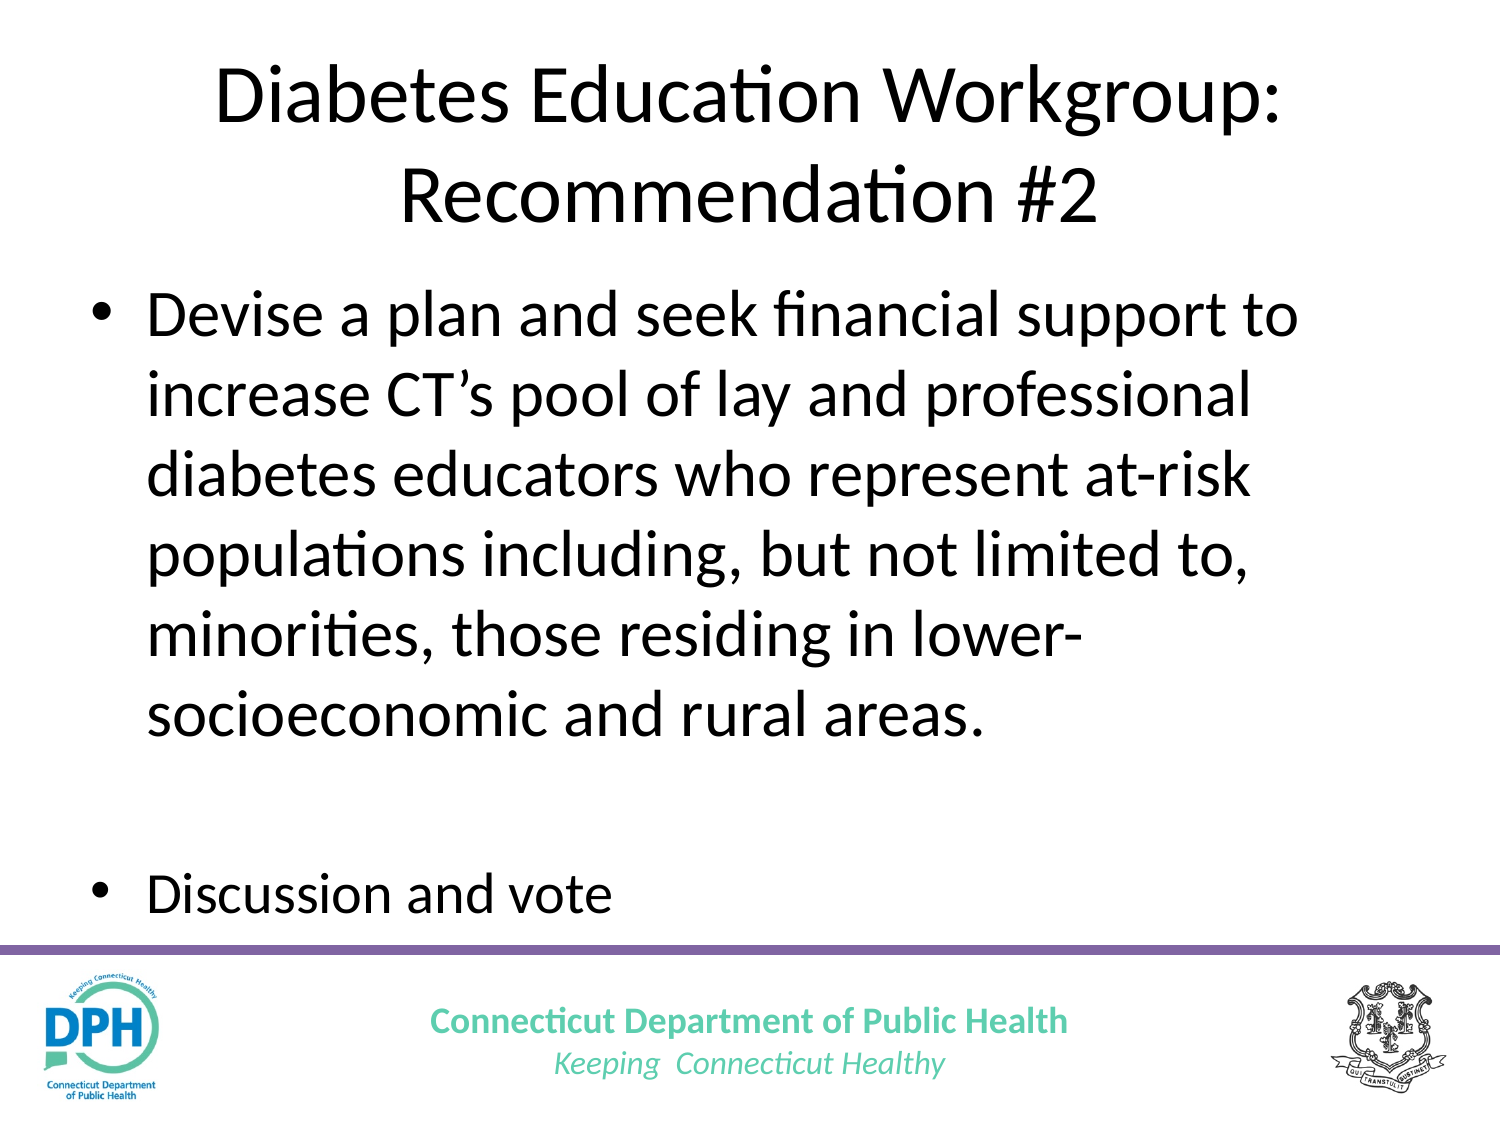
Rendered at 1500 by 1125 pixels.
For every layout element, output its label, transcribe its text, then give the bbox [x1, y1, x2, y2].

picture [37, 969, 163, 1104]
list Devise a plan and seek financial support to increase CT’s pool of lay and professional diabetes educators who represent at-risk populations including, but not limited to, minorities, those residing in lower-socioeconomic and rural areas. Discussion and vote [75, 262, 1425, 1005]
title Diabetes Education Workgroup: Recommendation #2 [75, 45, 1425, 233]
picture [1328, 969, 1450, 1104]
